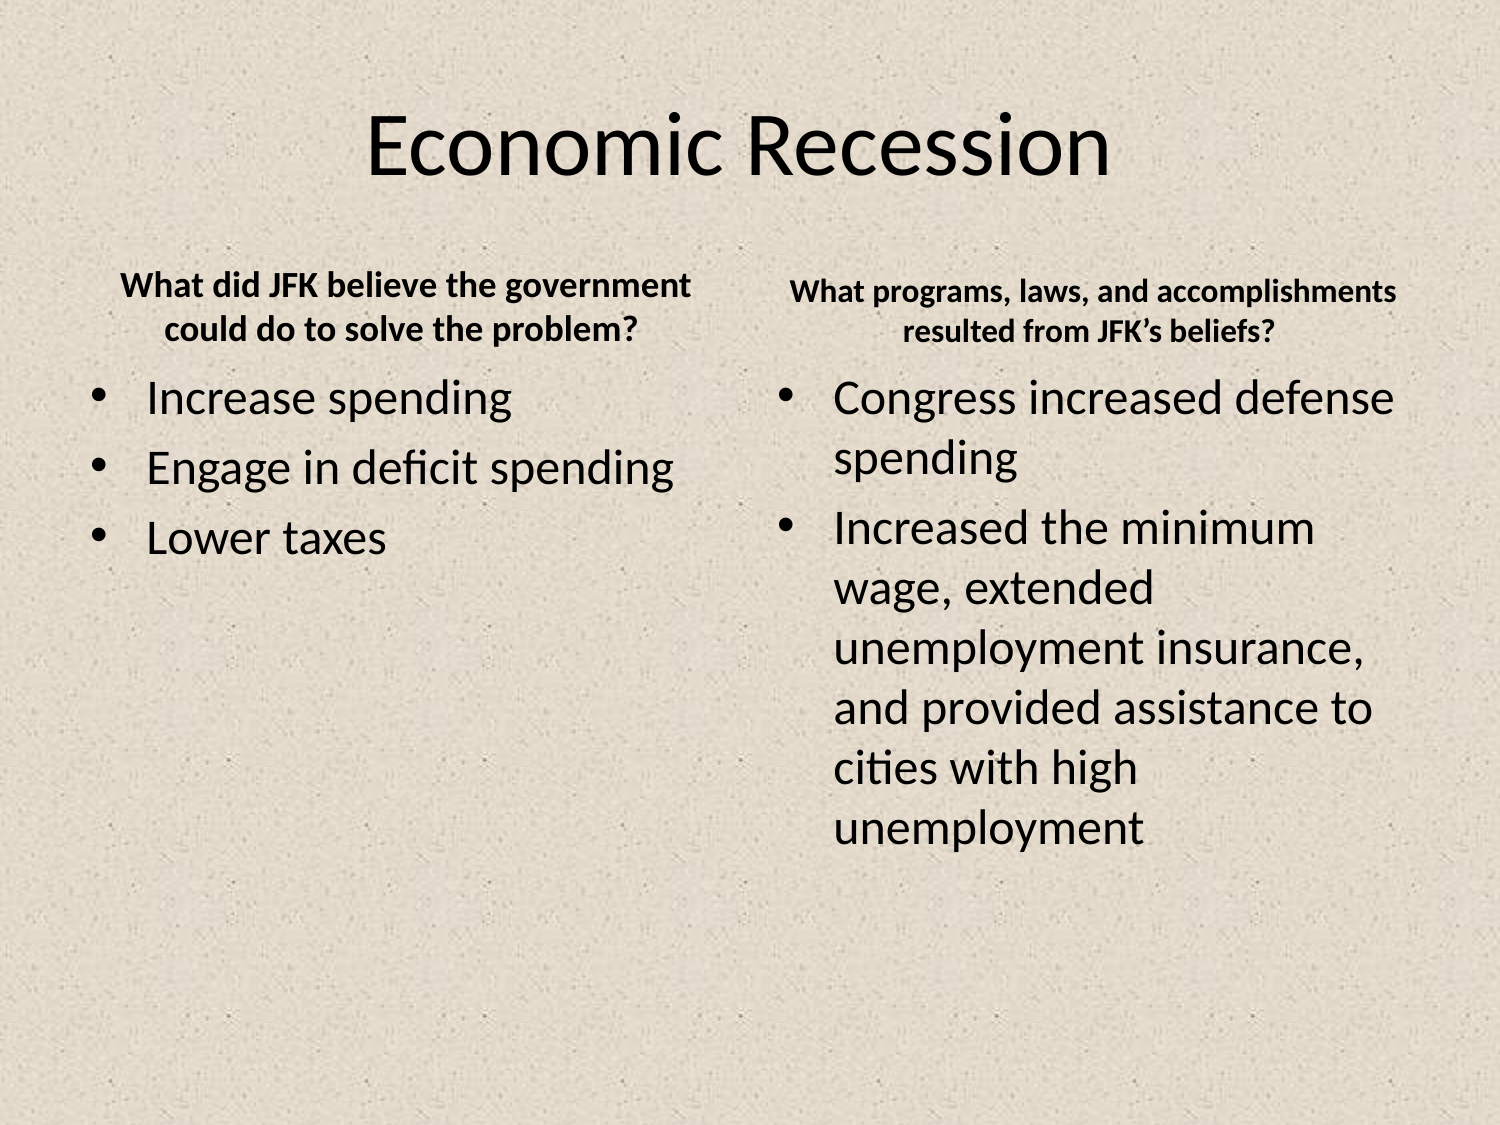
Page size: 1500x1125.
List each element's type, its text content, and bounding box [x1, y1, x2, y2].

list What programs, laws, and accomplishments resulted from JFK’s beliefs? [761, 251, 1425, 356]
title Economic Recession [75, 45, 1425, 233]
list What did JFK believe the government could do to solve the problem? [75, 251, 738, 356]
list Increase spending Engage in deficit spending Lower taxes [75, 356, 738, 1005]
list Congress increased defense spending Increased the minimum wage, extended unemployment insurance, and provided assistance to cities with high unemployment [761, 356, 1425, 1005]
picture [0, 0, 1500, 1125]
